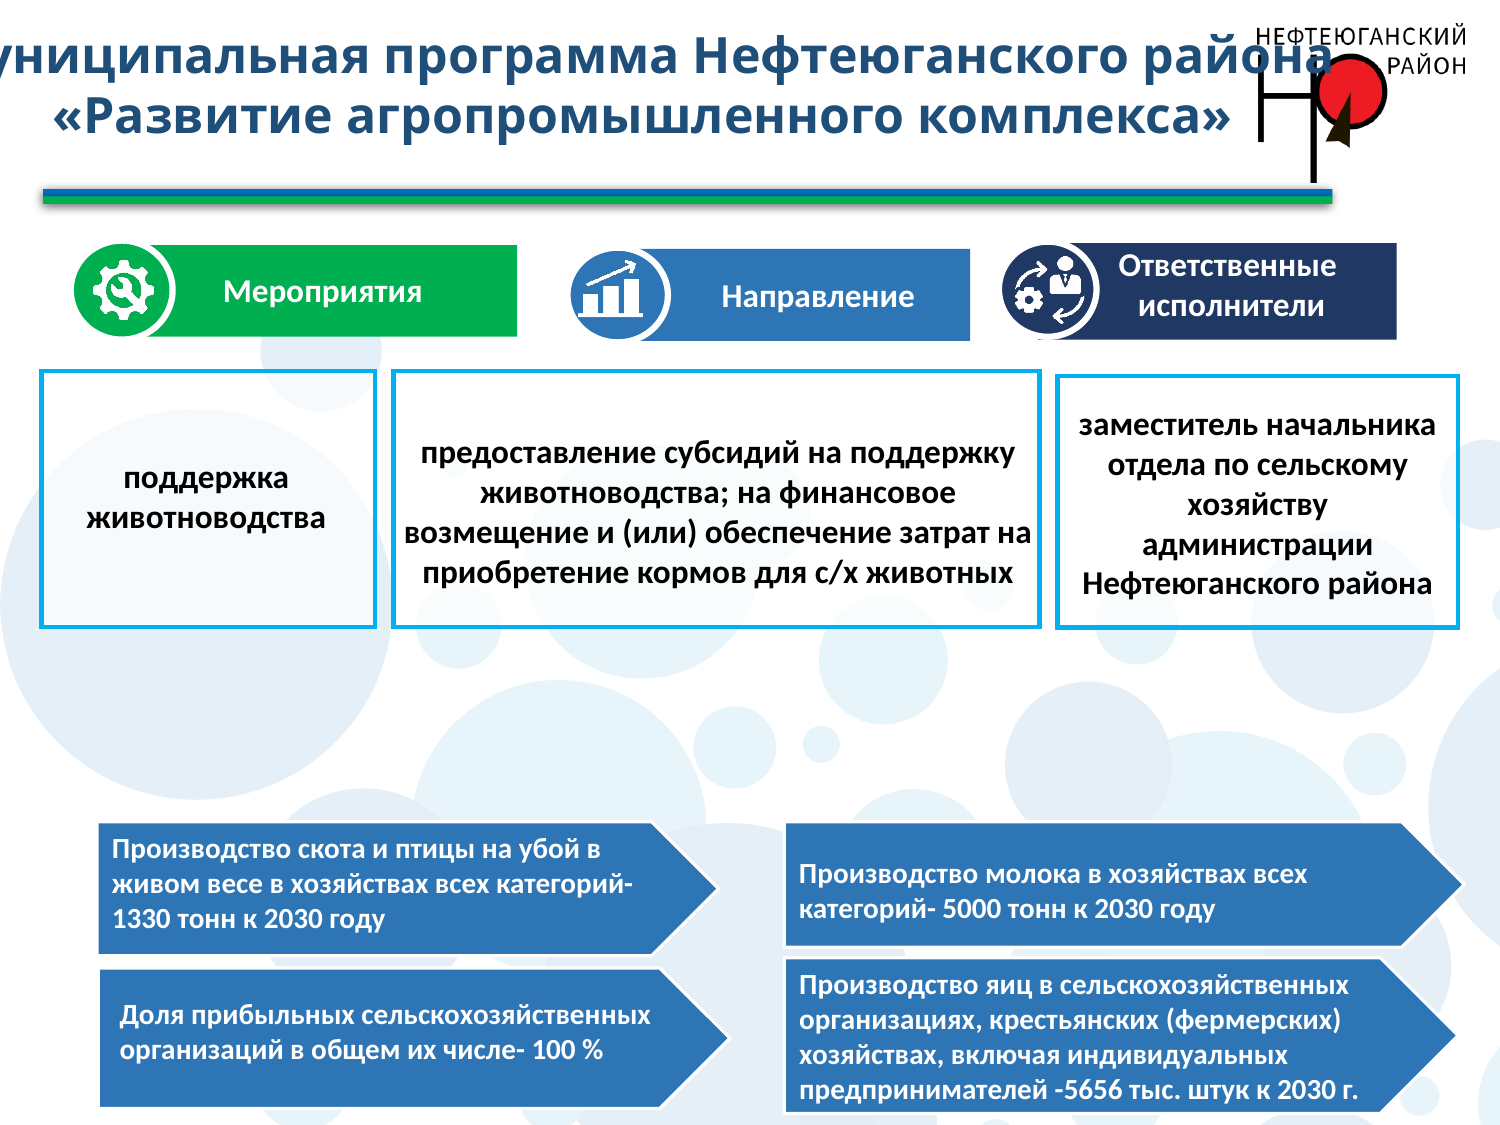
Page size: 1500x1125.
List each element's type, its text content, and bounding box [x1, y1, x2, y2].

text_box [69, 239, 174, 341]
text_box Производство яиц в сельскохозяйственных организациях, крестьянских (фермерских) хозяйствах, включая индивидуальных предпринимателей -5656 тыс. штук к 2030 г. [782, 956, 1461, 1115]
text_box [566, 246, 669, 344]
text_box [1037, 242, 1398, 341]
text_box поддержка животноводства [60, 448, 353, 543]
text_box Доля прибыльных сельскохозяйственных организаций в общем их числе- 100 % [103, 980, 668, 1080]
text_box [634, 248, 971, 342]
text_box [43, 189, 1333, 204]
picture [1257, 23, 1465, 183]
text_box [392, 598, 1041, 628]
text_box [392, 370, 1041, 422]
text_box предоставление субсидий на поддержку животноводства; на финансовое возмещение и (или) обеспечение затрат на приобретение кормов для с/х животных [386, 422, 1050, 598]
text_box заместитель начальника отдела по сельскому хозяйству администрации Нефтеюганского района [1057, 375, 1459, 629]
text_box [1087, 259, 1098, 320]
picture [1012, 256, 1087, 324]
picture [93, 260, 154, 320]
text_box [142, 244, 518, 338]
text_box Направление [706, 266, 931, 322]
text_box [41, 370, 376, 628]
text_box Ответственные исполнители [1103, 235, 1360, 331]
text_box [997, 240, 1085, 338]
text_box Производство молока в хозяйствах всех категорий- 5000 тонн к 2030 году [782, 820, 1467, 949]
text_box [514, 603, 949, 664]
text_box Муниципальная программа Нефтеюганского района «Развитие агропромышленного комплекса» [0, 16, 1363, 152]
text_box Производство скота и птицы на убой в живом весе в хозяйствах всех категорий- 1330 тонн к 2030 году [95, 820, 721, 958]
picture [578, 256, 643, 320]
text_box Мероприятия [207, 262, 438, 317]
text_box [96, 966, 733, 1110]
